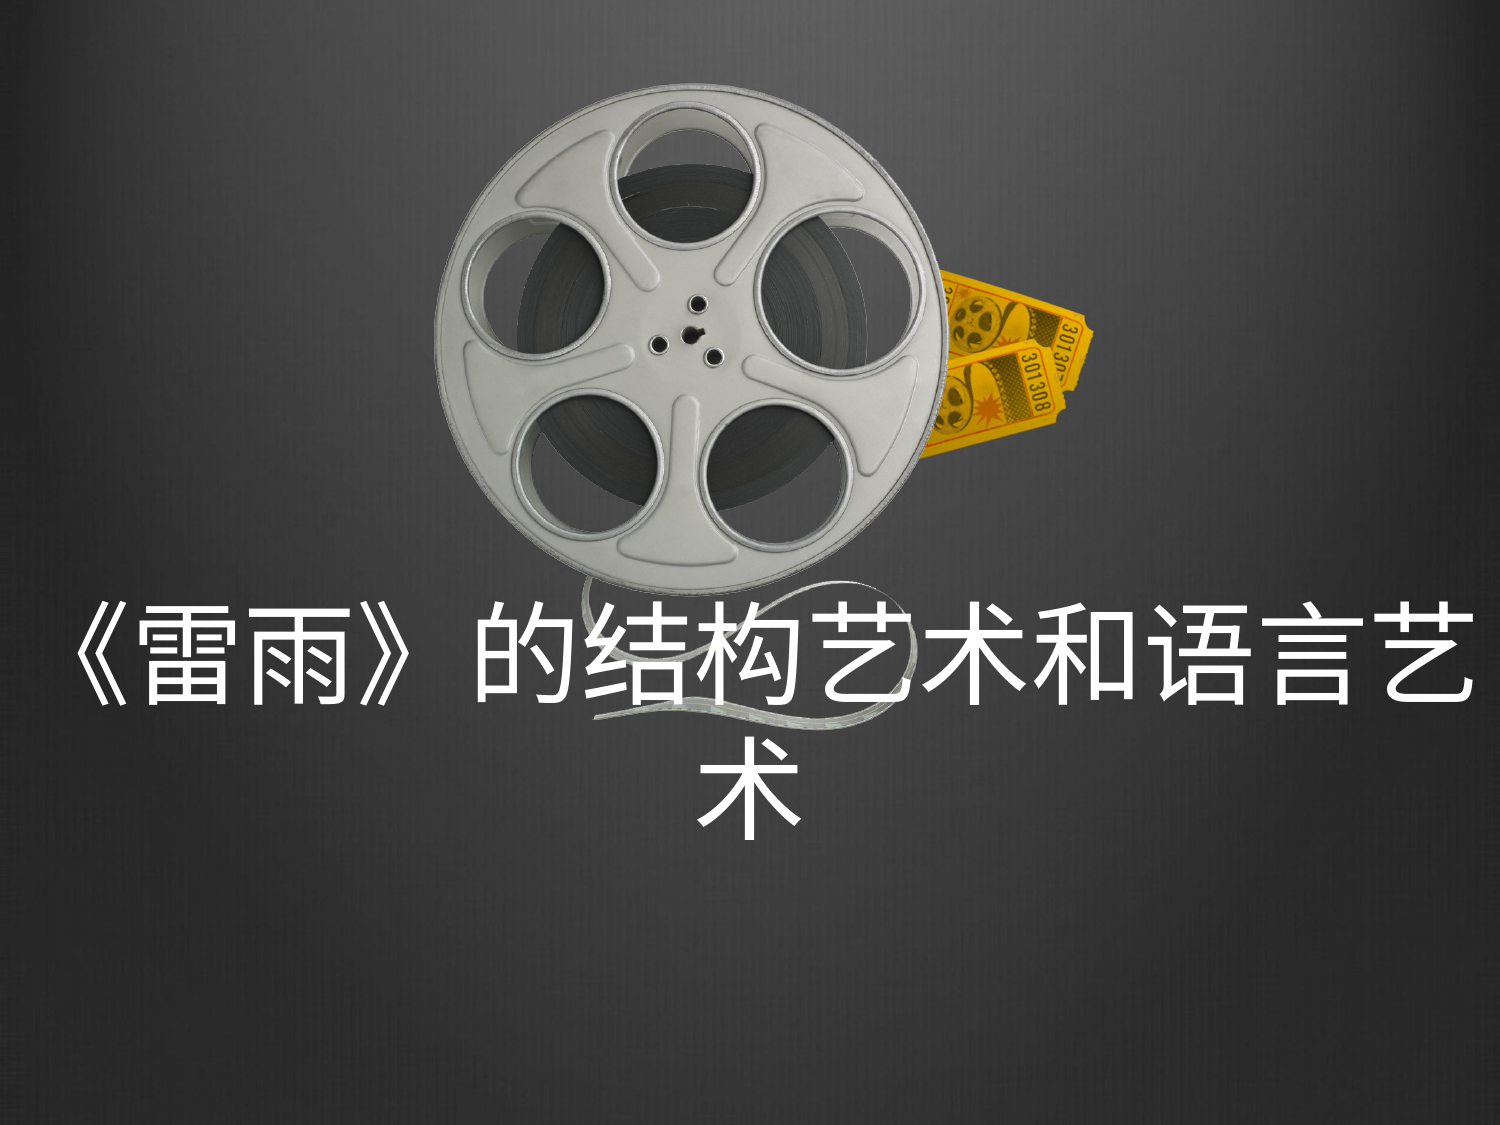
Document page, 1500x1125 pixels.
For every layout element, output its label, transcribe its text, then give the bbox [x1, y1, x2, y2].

picture [412, 49, 1099, 700]
title 《雷雨》的结构艺术和语言艺术 [0, 700, 1500, 861]
